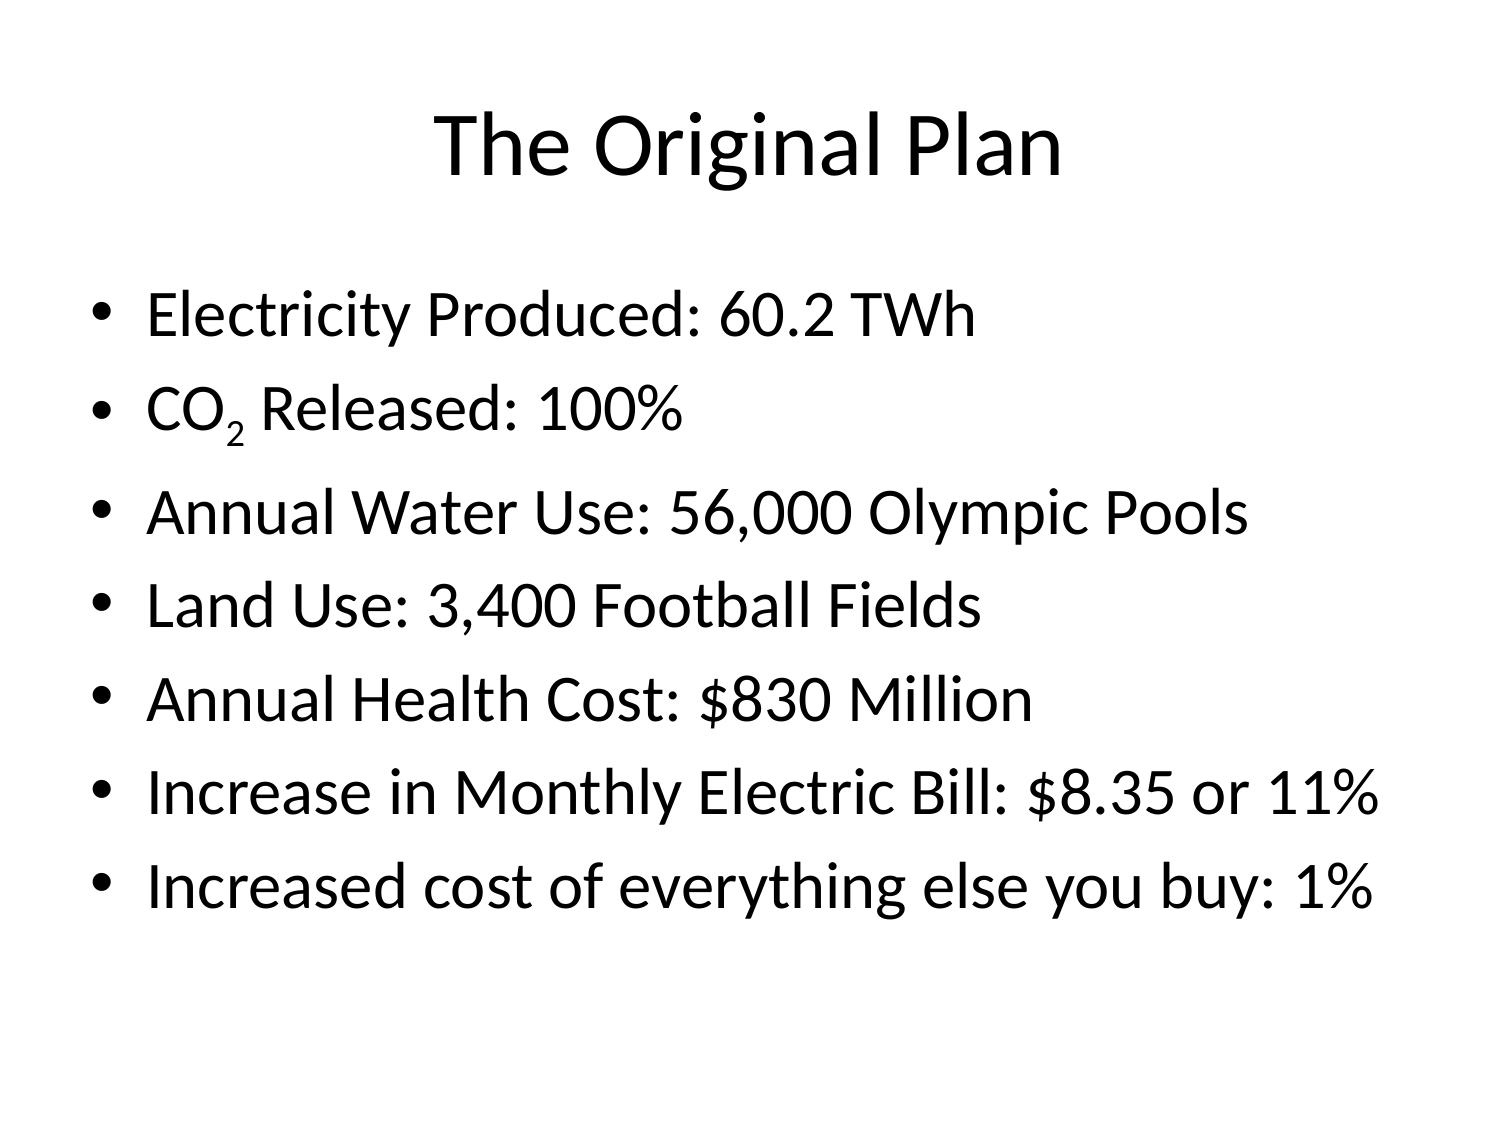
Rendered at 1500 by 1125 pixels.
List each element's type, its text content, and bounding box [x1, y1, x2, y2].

title The Original Plan [75, 45, 1425, 233]
list Electricity Produced: 60.2 TWh CO2 Released: 100% Annual Water Use: 56,000 Olympic Pools Land Use: 3,400 Football Fields Annual Health Cost: $830 Million Increase in Monthly Electric Bill: $8.35 or 11% Increased cost of everything else you buy: 1% [75, 262, 1425, 1005]
